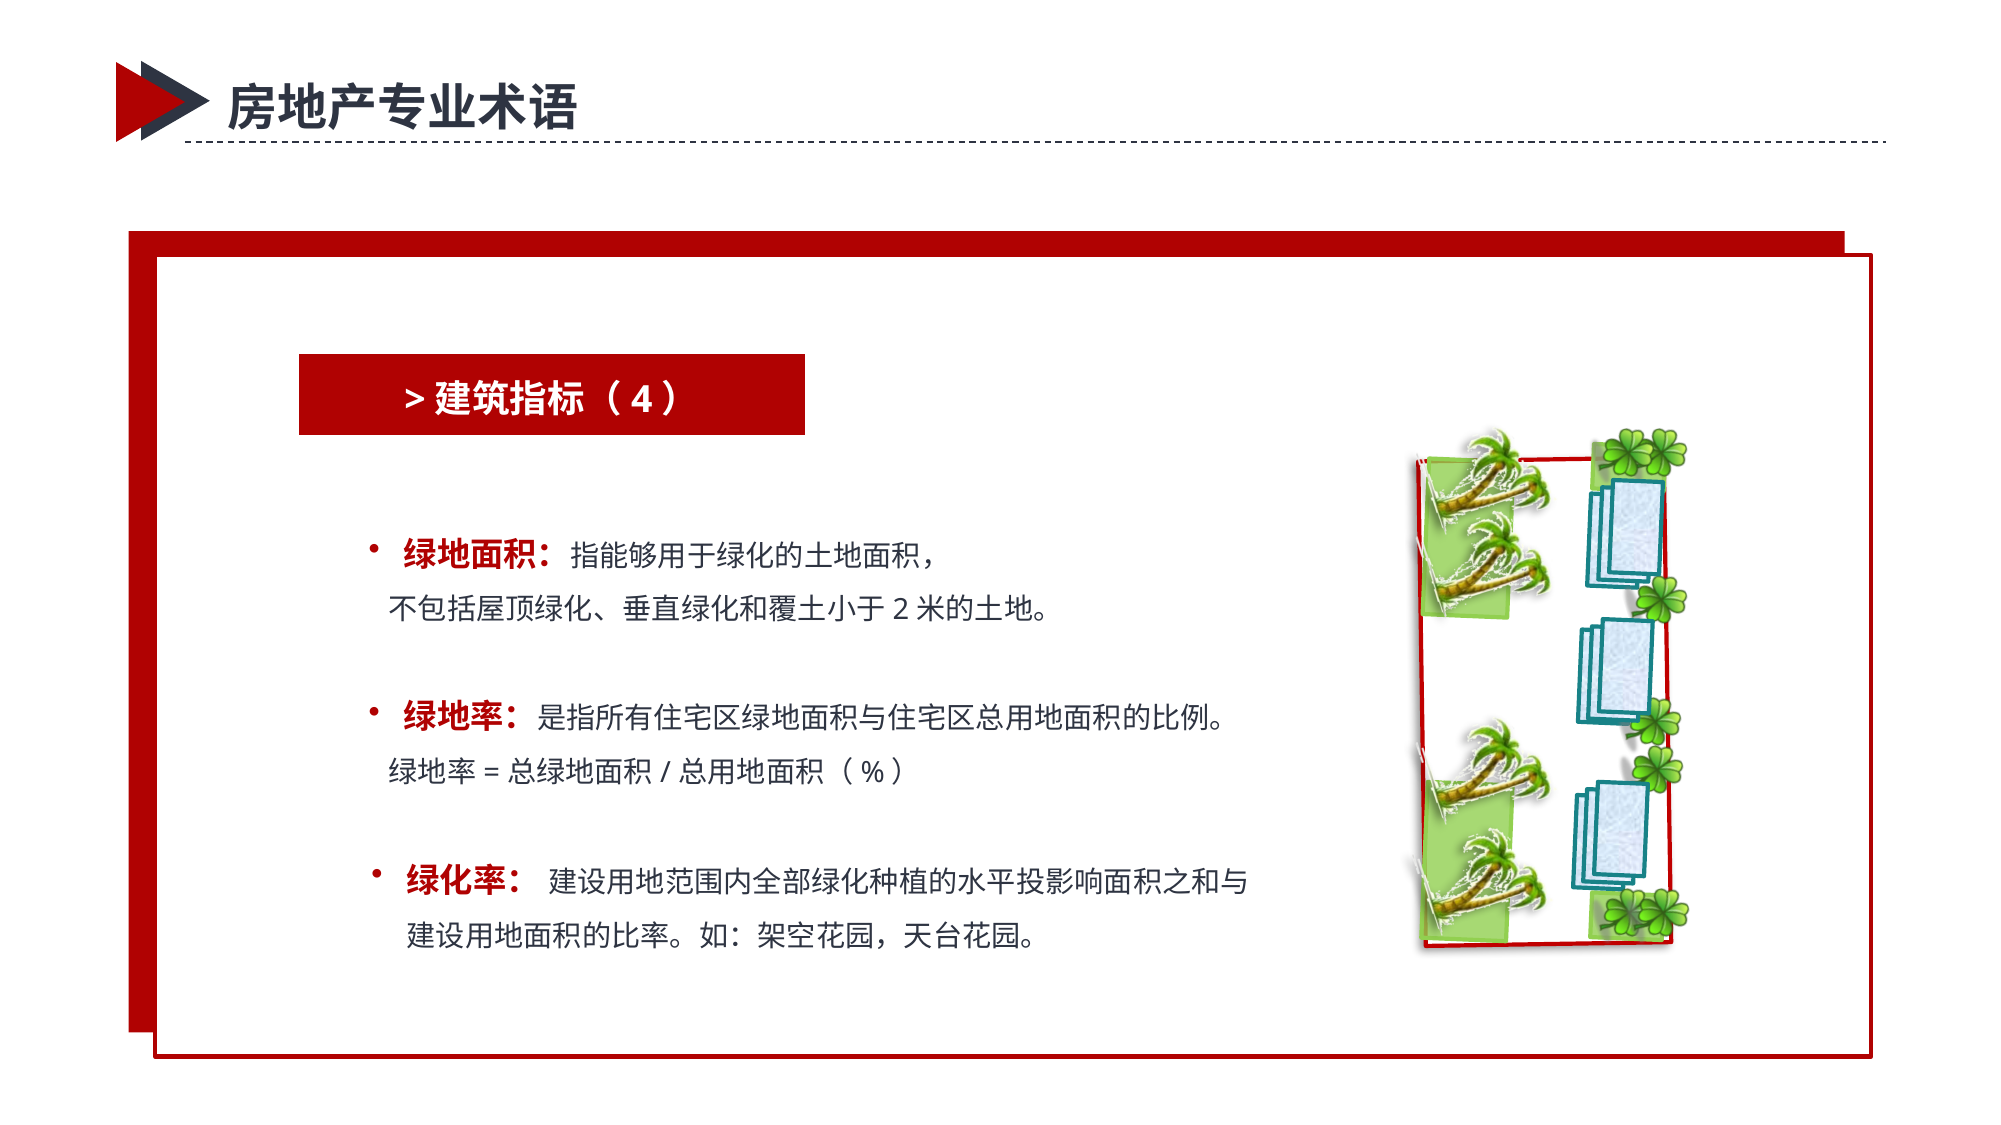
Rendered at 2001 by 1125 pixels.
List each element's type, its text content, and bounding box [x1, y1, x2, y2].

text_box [128, 230, 1872, 1057]
text_box 房地产专业术语 [199, 68, 607, 157]
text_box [1289, 496, 1833, 885]
